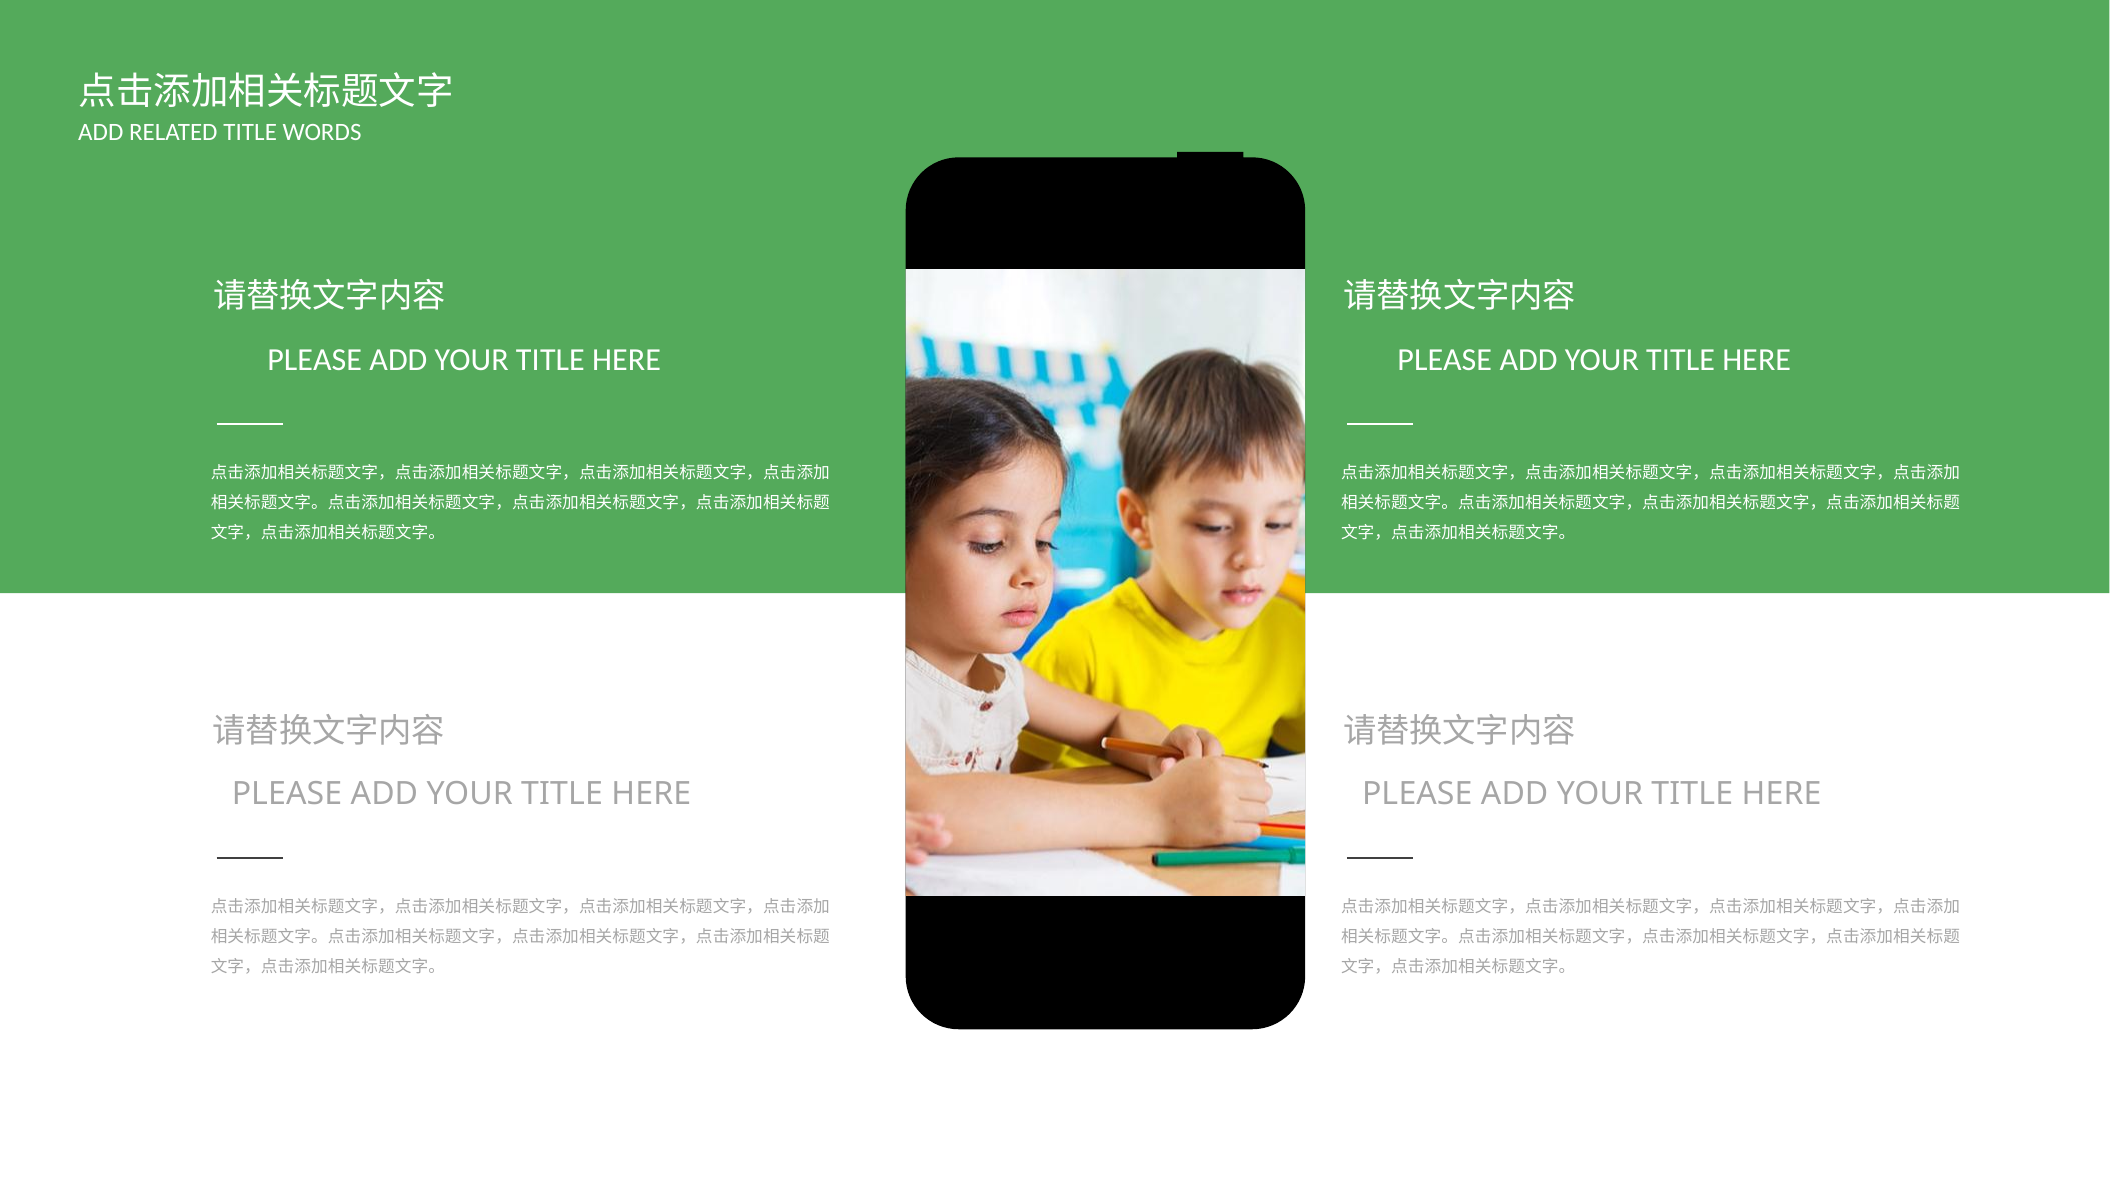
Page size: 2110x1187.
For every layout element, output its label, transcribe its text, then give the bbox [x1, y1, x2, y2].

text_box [905, 151, 1306, 1030]
text_box ADD RELATED TITLE WORDS [62, 107, 379, 154]
text_box 点击添加相关标题文字 [62, 59, 470, 121]
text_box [196, 701, 846, 982]
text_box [1326, 701, 1976, 982]
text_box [1326, 266, 1976, 551]
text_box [196, 266, 846, 551]
text_box [0, 0, 2110, 594]
